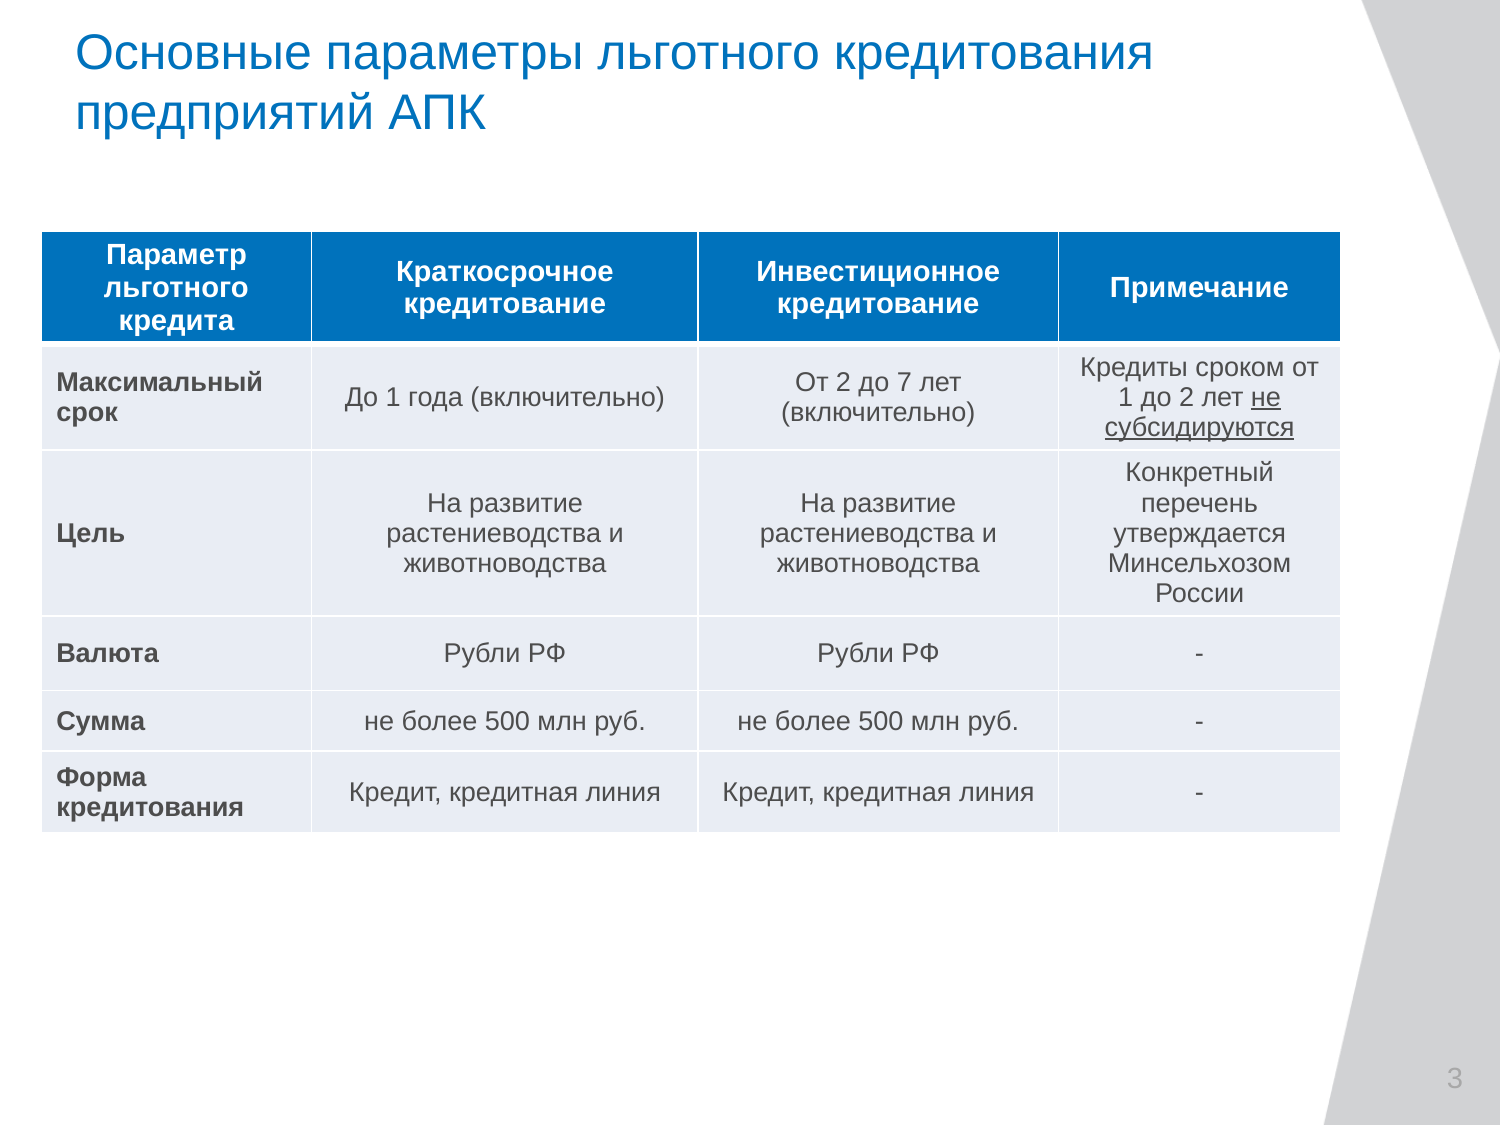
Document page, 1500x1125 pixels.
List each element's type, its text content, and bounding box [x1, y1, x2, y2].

table_cell Конкретный перечень утверждается Минсельхозом России [1059, 451, 1340, 615]
table_cell До 1 года (включительно) [312, 347, 697, 449]
table_cell Кредит, кредитная линия [699, 752, 1058, 832]
table_cell не более 500 млн руб. [312, 691, 697, 750]
table_cell - [1059, 691, 1340, 750]
table_cell Кредиты сроком от 1 до 2 лет не субсидируются [1059, 347, 1340, 449]
table_cell - [1059, 617, 1340, 690]
table_header Инвестиционное кредитование [699, 232, 1058, 341]
table_cell Валюта [42, 617, 311, 690]
table_cell Рубли РФ [312, 617, 697, 690]
title Основные параметры льготного кредитования предприятий АПК [75, 19, 1341, 162]
slide_number 3 [1128, 1046, 1478, 1107]
table_header Примечание [1059, 232, 1340, 341]
table_cell От 2 до 7 лет (включительно) [699, 347, 1058, 449]
table_cell не более 500 млн руб. [699, 691, 1058, 750]
table_cell Кредит, кредитная линия [312, 752, 697, 832]
table_cell На развитие растениеводства и животноводства [699, 451, 1058, 615]
table_cell Сумма [42, 691, 311, 750]
table_cell Максимальный срок [42, 347, 311, 449]
table_header Краткосрочное кредитование [312, 232, 697, 341]
table_cell На развитие растениеводства и животноводства [312, 451, 697, 615]
table_cell Форма кредитования [42, 752, 311, 832]
table_header Параметр льготного кредита [42, 232, 311, 341]
table_cell Цель [42, 451, 311, 615]
table_cell Рубли РФ [699, 617, 1058, 690]
table_cell - [1059, 752, 1340, 832]
picture [0, 0, 1500, 1125]
